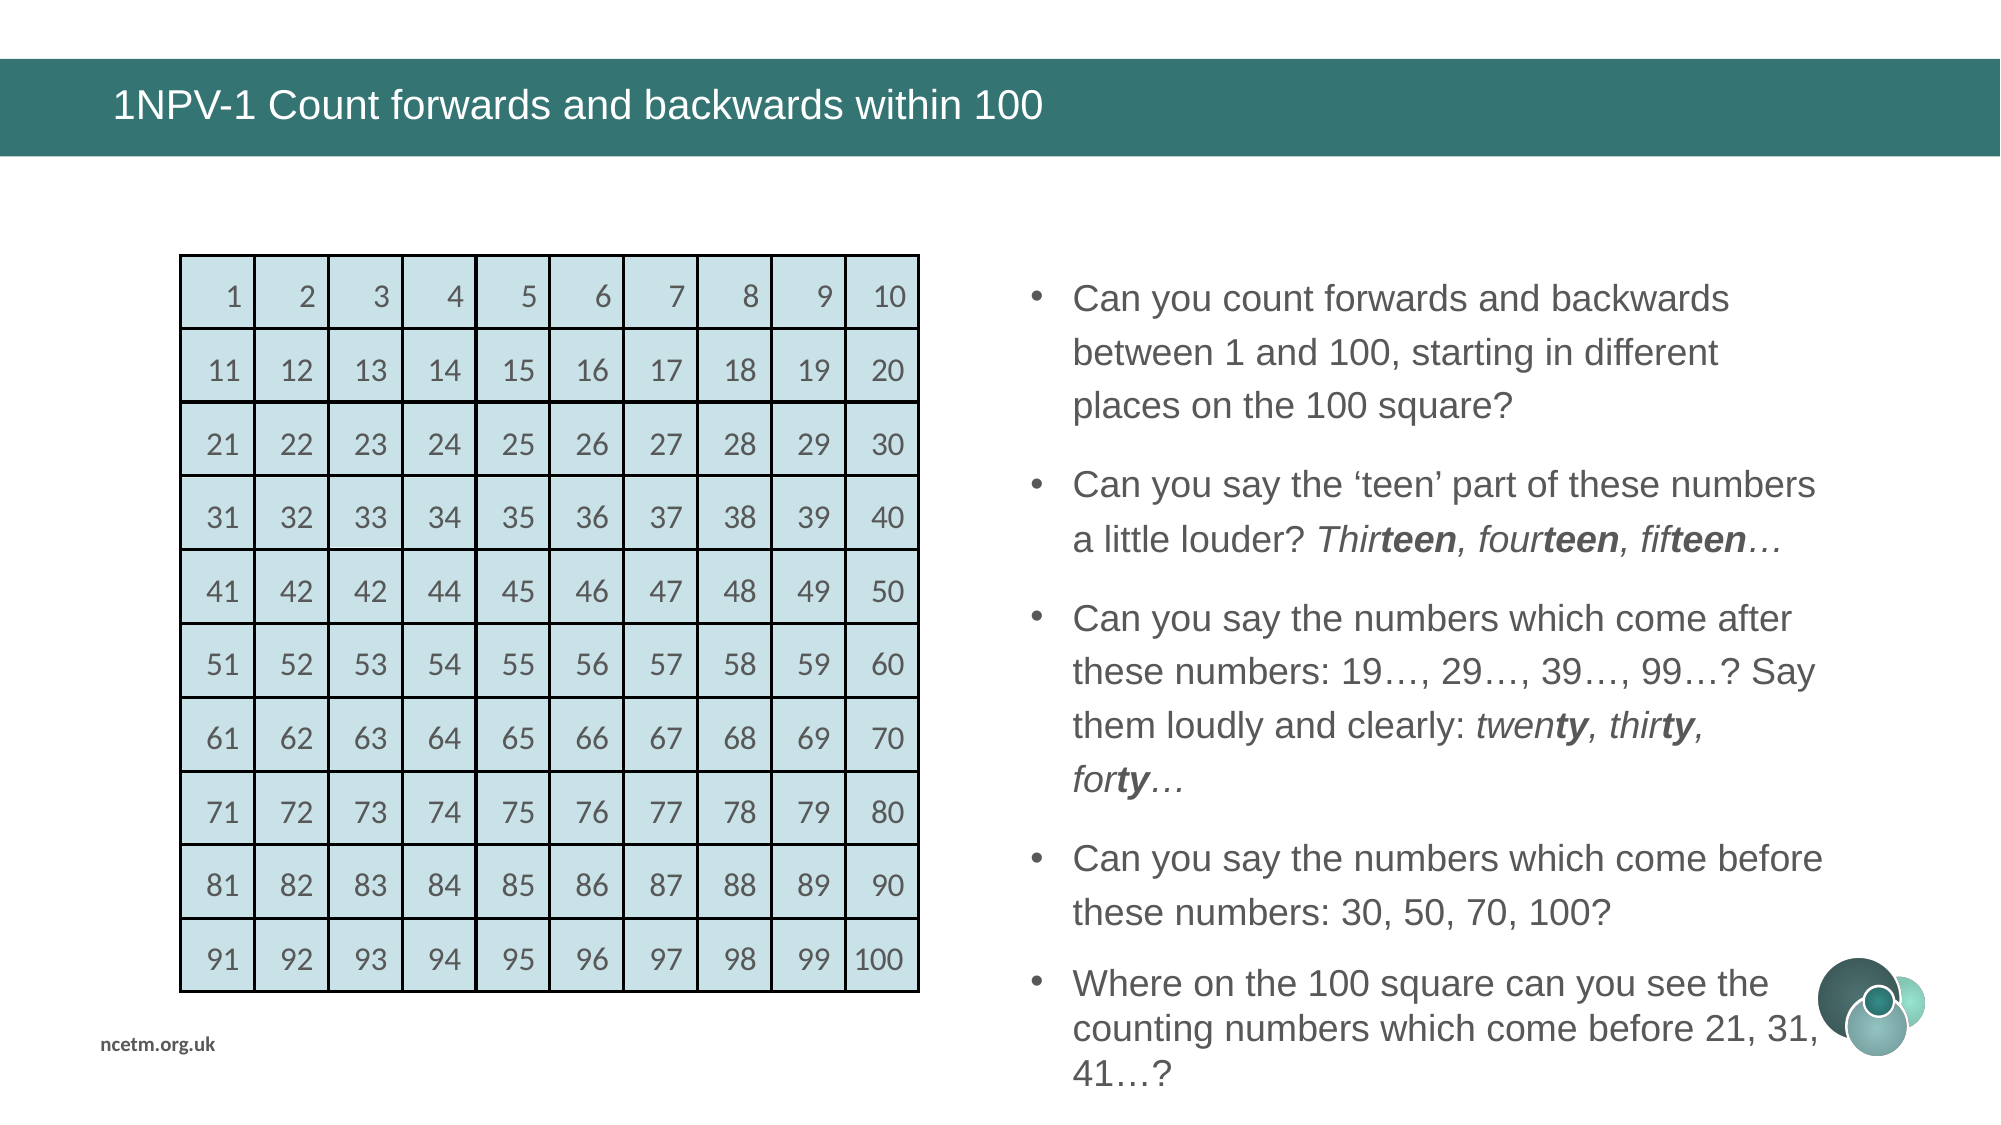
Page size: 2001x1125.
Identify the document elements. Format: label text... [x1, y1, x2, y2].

title 1NPV-1 Count forwards and backwards within 100 [97, 76, 1945, 147]
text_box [179, 254, 920, 993]
picture [1840, 958, 1925, 1056]
text_box Can you count forwards and backwards between 1 and 100, starting in different places on the 100 square? Can you say the ‘teen’ part of these numbers a little louder? Thirteen, fourteen, fifteen… Can you say the numbers which come after these numbers: 19…, 29…, 39…, 99…? Say them loudly and clearly: twenty, thirty, forty… Can you say the numbers which come before these numbers: 30, 50, 70, 100? Where on the 100 square can you see the counting numbers which come before 21, 31, 41…? [1015, 257, 1840, 1090]
